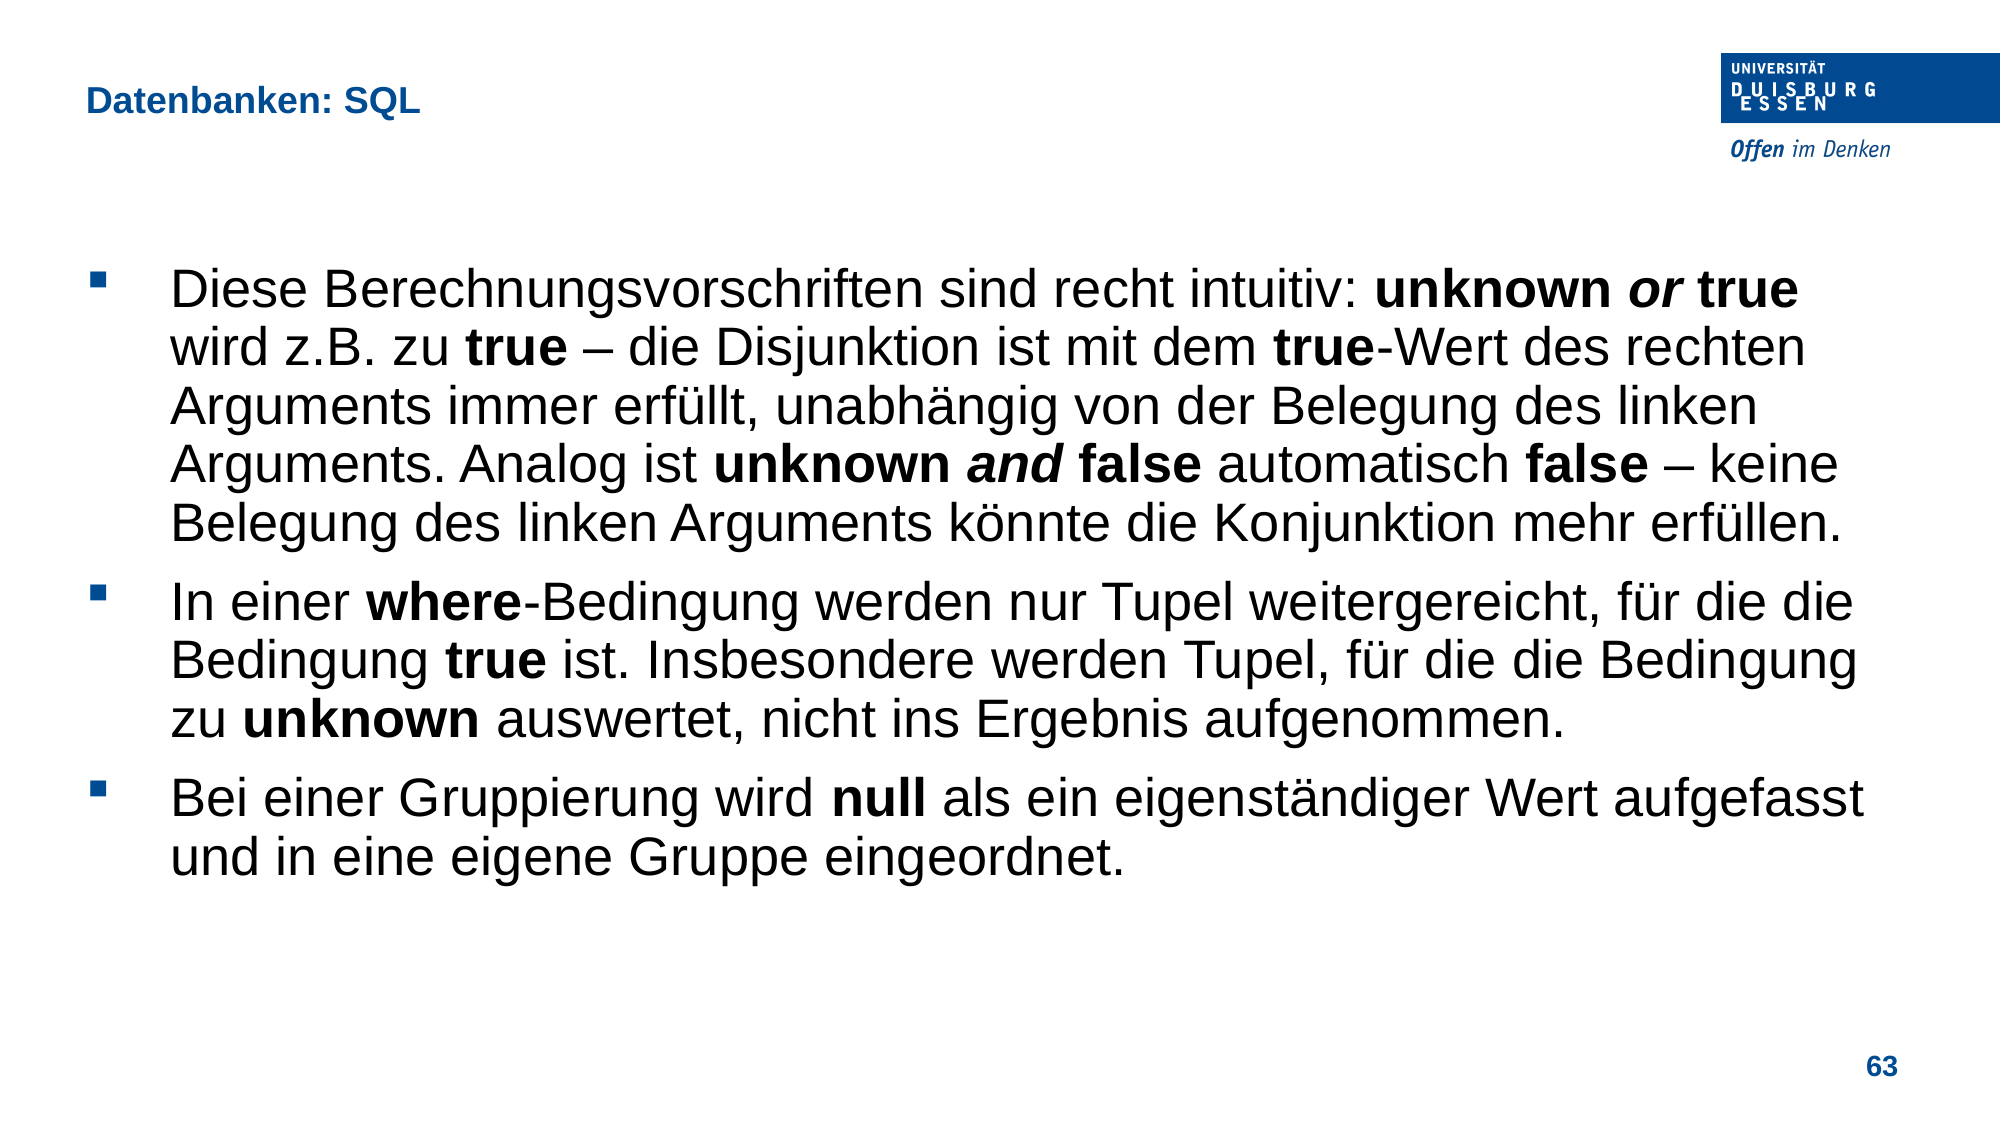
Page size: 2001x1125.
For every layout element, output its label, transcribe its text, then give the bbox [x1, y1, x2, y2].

list Datenbanken: SQL [85, 81, 1696, 122]
list Diese Berechnungsvorschriften sind recht intuitiv: unknown or true wird z.B. zu true – die Disjunktion ist mit dem true-Wert des rechten Arguments immer erfüllt, unabhängig von der Belegung des linken Arguments. Analog ist unknown and false automatisch false – keine Belegung des linken Arguments könnte die Konjunktion mehr erfüllen. In einer where-Bedingung werden nur Tupel weitergereicht, für die die Bedingung true ist. Insbesondere werden Tupel, für die die Bedingung zu unknown auswertet, nicht ins Ergebnis aufgenommen. Bei einer Gruppierung wird null als ein eigenständiger Wert aufgefasst und in eine eigene Gruppe eingeordnet. [85, 253, 1914, 1040]
picture [1721, 53, 2000, 162]
slide_number 63 [1677, 1039, 1914, 1081]
